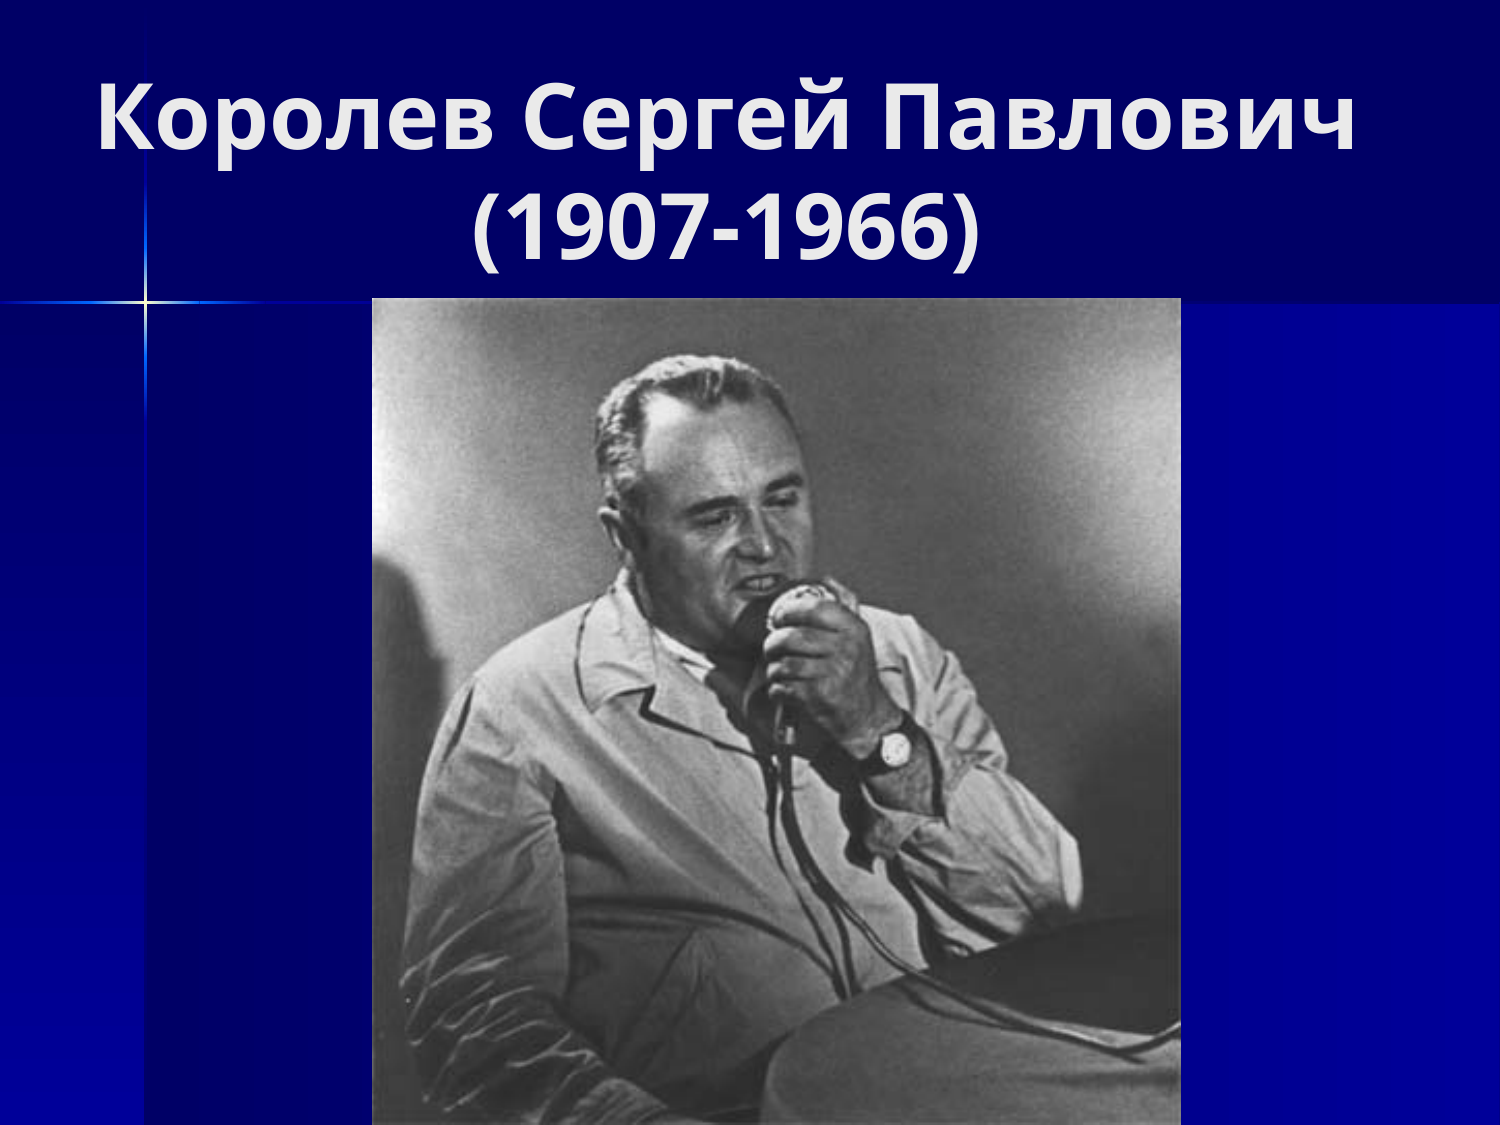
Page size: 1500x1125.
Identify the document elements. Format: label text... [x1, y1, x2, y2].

picture [371, 297, 1181, 1125]
title Королев Сергей Павлович (1907-1966) [40, 49, 1413, 286]
